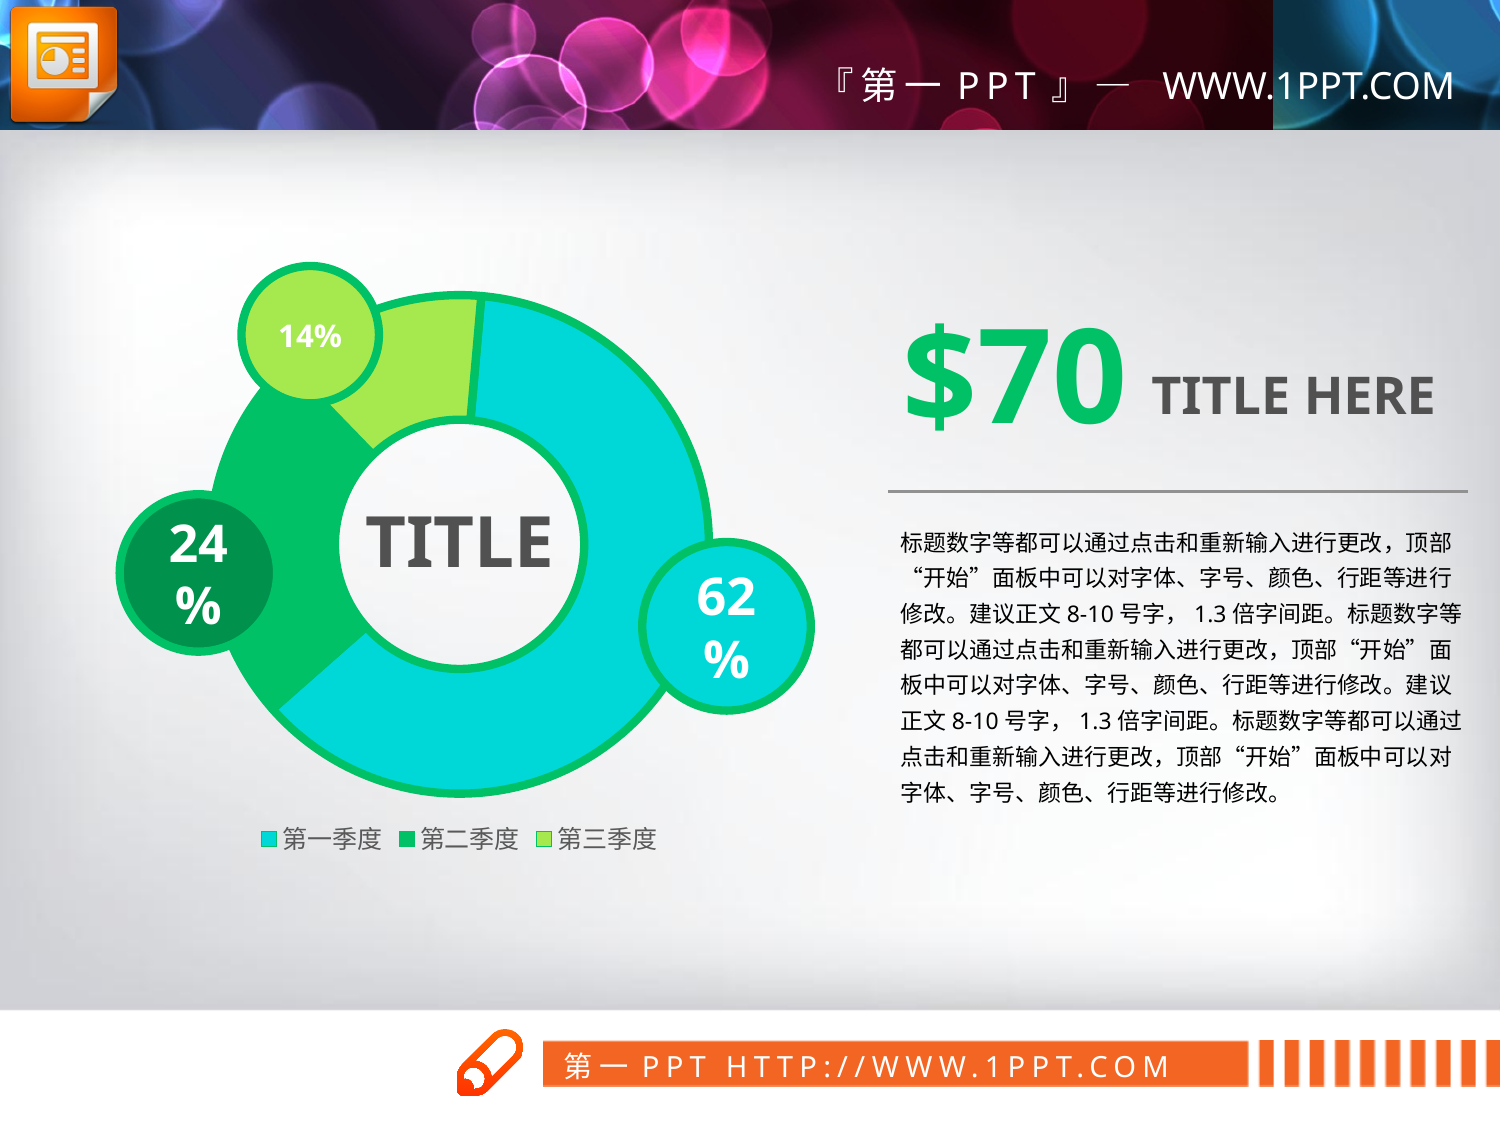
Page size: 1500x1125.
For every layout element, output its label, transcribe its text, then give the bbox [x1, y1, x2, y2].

text_box 标题数字等都可以通过点击和重新输入进行更改，顶部“开始”面板中可以对字体、字号、颜色、行距等进行修改。建议正文8-10号字，1.3倍字间距。标题数字等都可以通过点击和重新输入进行更改，顶部“开始”面板中可以对字体、字号、颜色、行距等进行修改。建议正文8-10号字，1.3倍字间距。标题数字等都可以通过点击和重新输入进行更改，顶部“开始”面板中可以对字体、字号、颜色、行距等进行修改。 [924, 514, 1485, 812]
text_box TITLE HERE [1140, 356, 1484, 431]
text_box 14% [267, 265, 354, 281]
picture [0, 0, 1500, 1012]
picture [543, 1040, 1500, 1087]
text_box $70 [922, 285, 1140, 456]
chart [0, 283, 920, 863]
